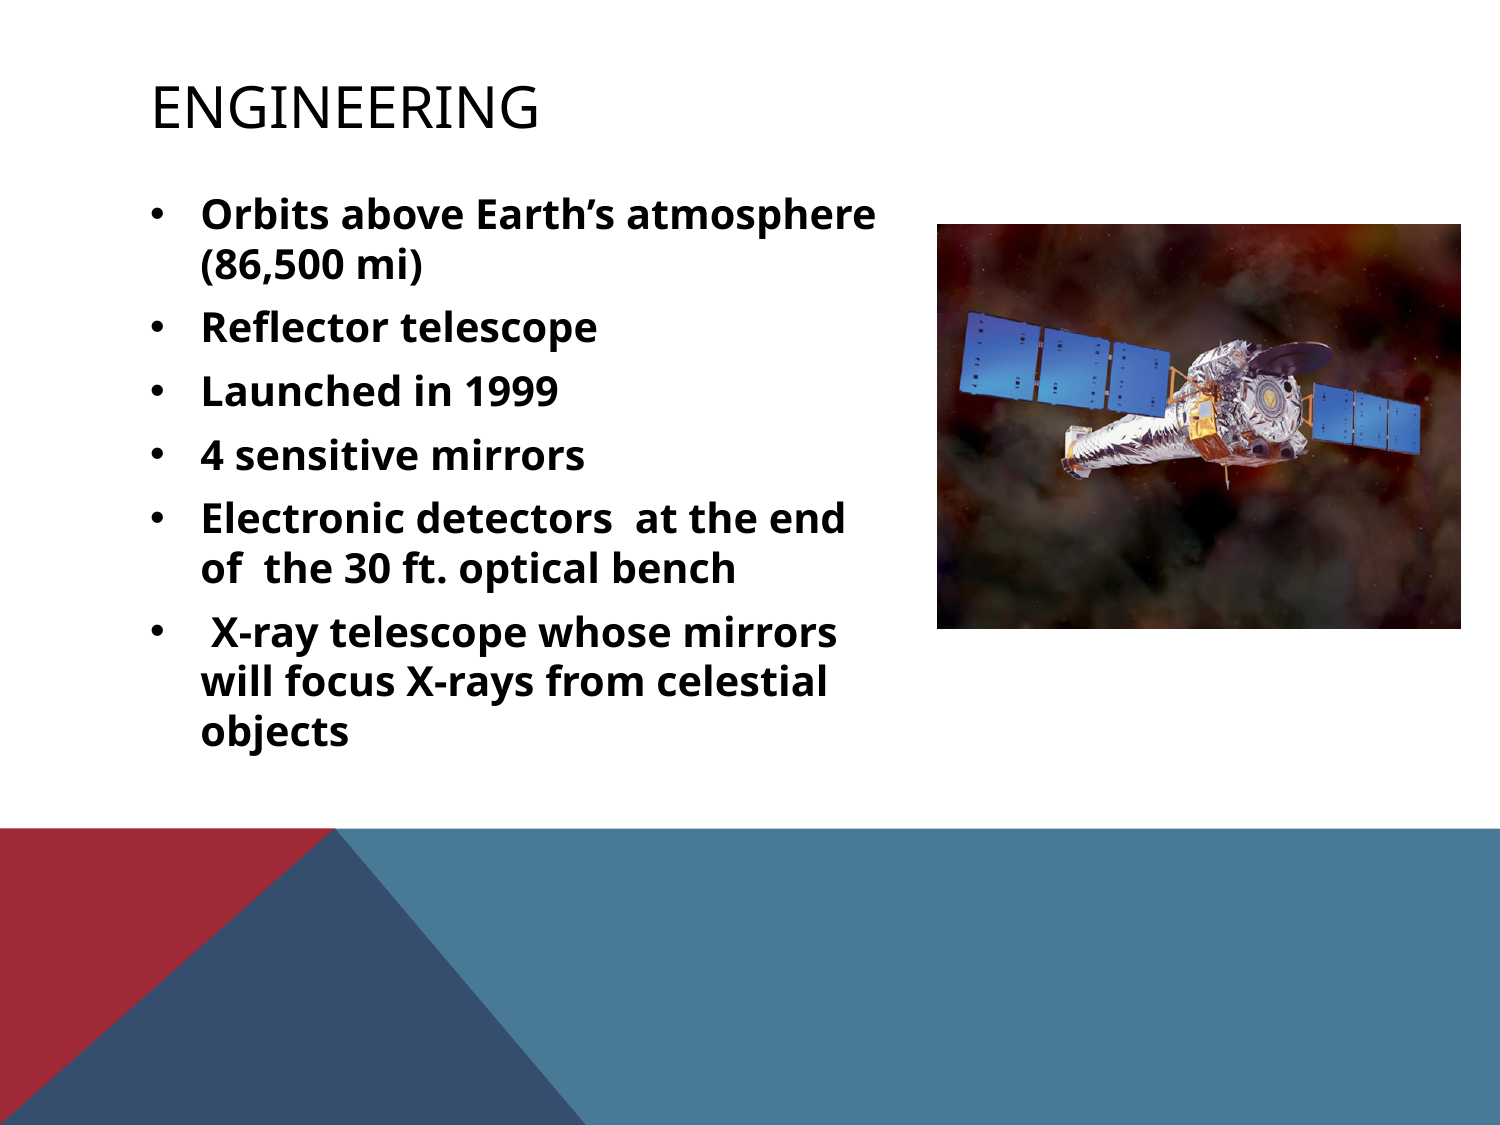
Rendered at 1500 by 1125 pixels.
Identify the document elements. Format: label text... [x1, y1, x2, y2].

title Engineering [135, 60, 1369, 150]
picture [937, 224, 1461, 630]
list Orbits above Earth’s atmosphere (86,500 mi) Reflector telescope Launched in 1999 4 sensitive mirrors Electronic detectors at the end of the 30 ft. optical bench X-ray telescope whose mirrors will focus X-rays from celestial objects [135, 180, 900, 768]
